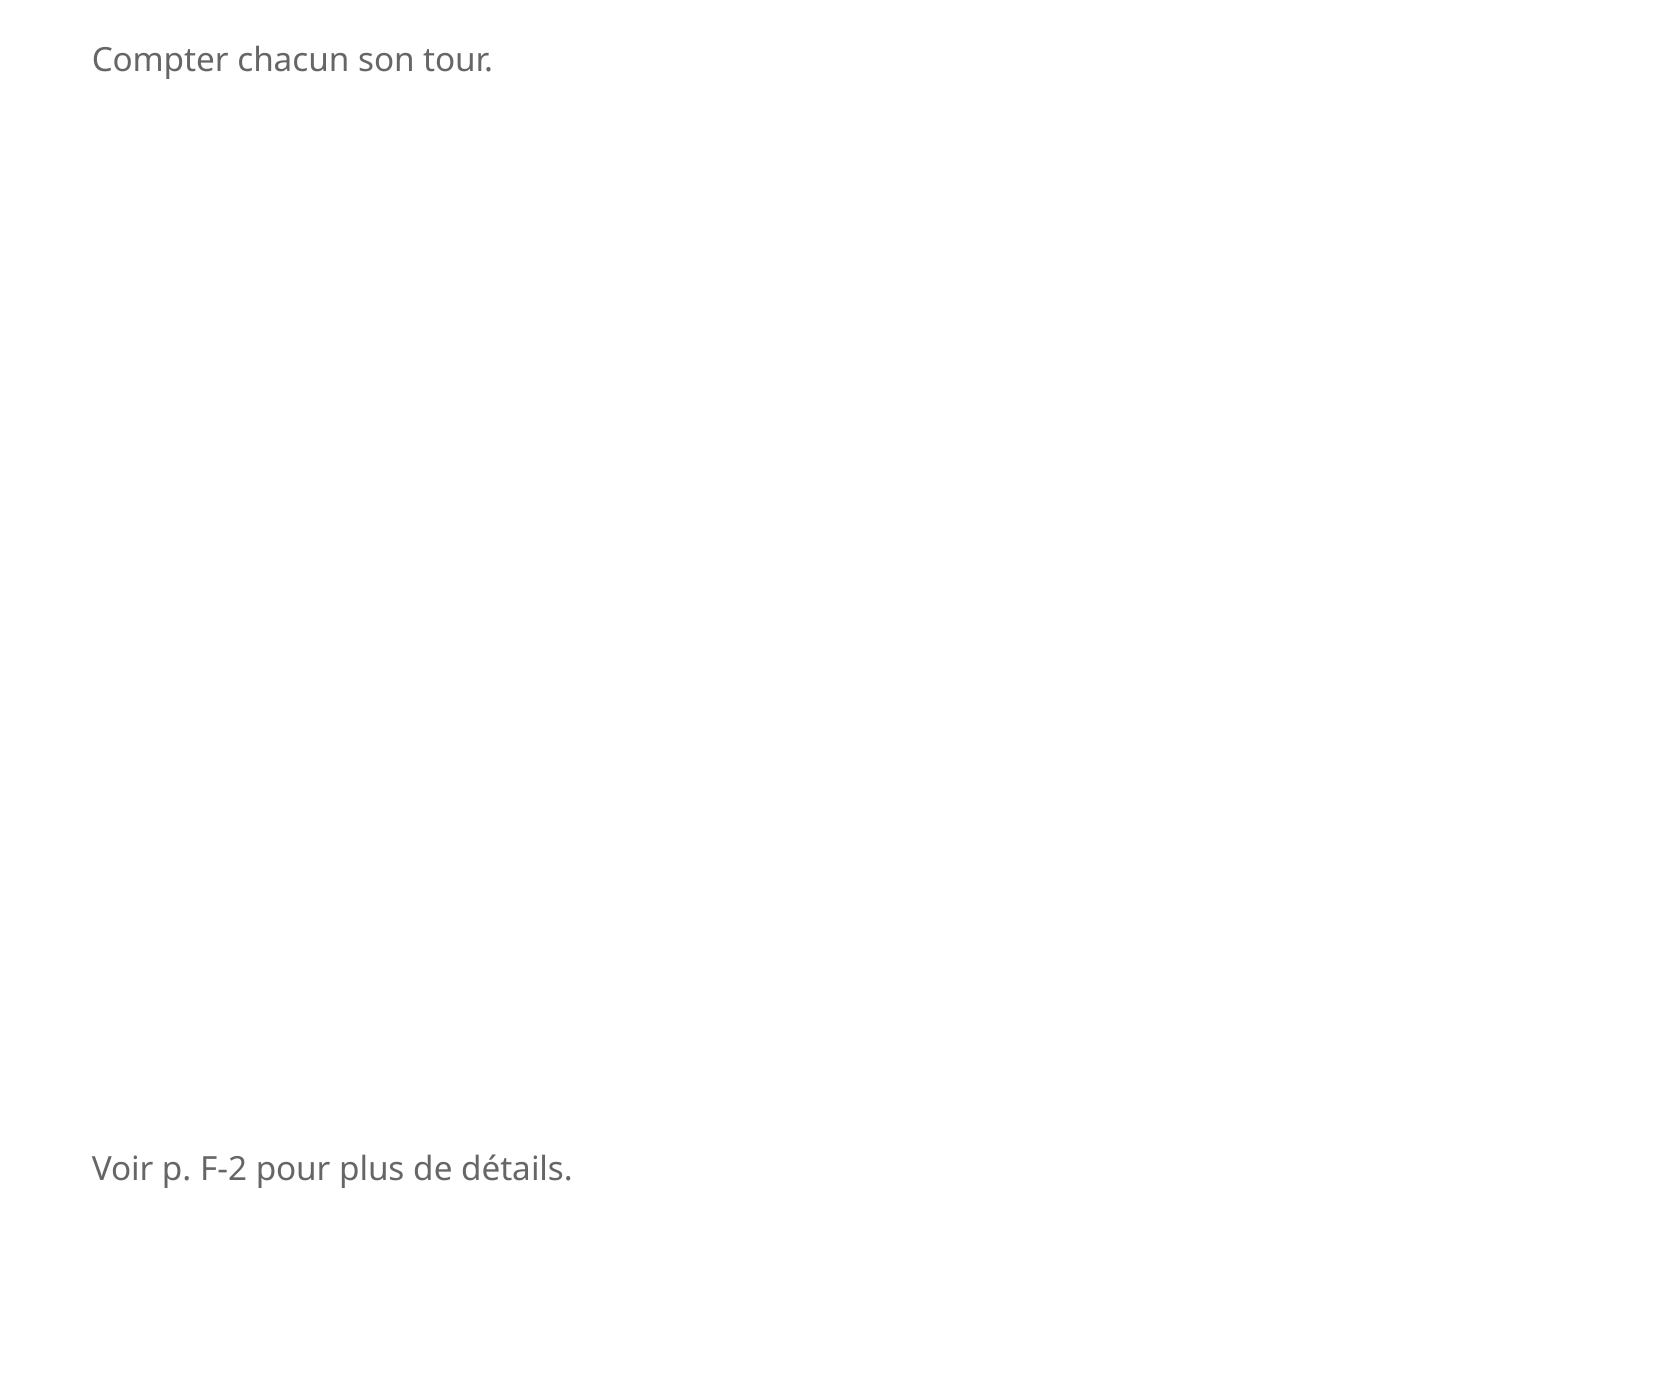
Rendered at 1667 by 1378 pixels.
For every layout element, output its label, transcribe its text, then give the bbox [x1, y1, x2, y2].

text_box Compter chacun son tour. [77, 31, 1493, 86]
text_box Voir p. F-2 pour plus de détails. [77, 1139, 1167, 1195]
